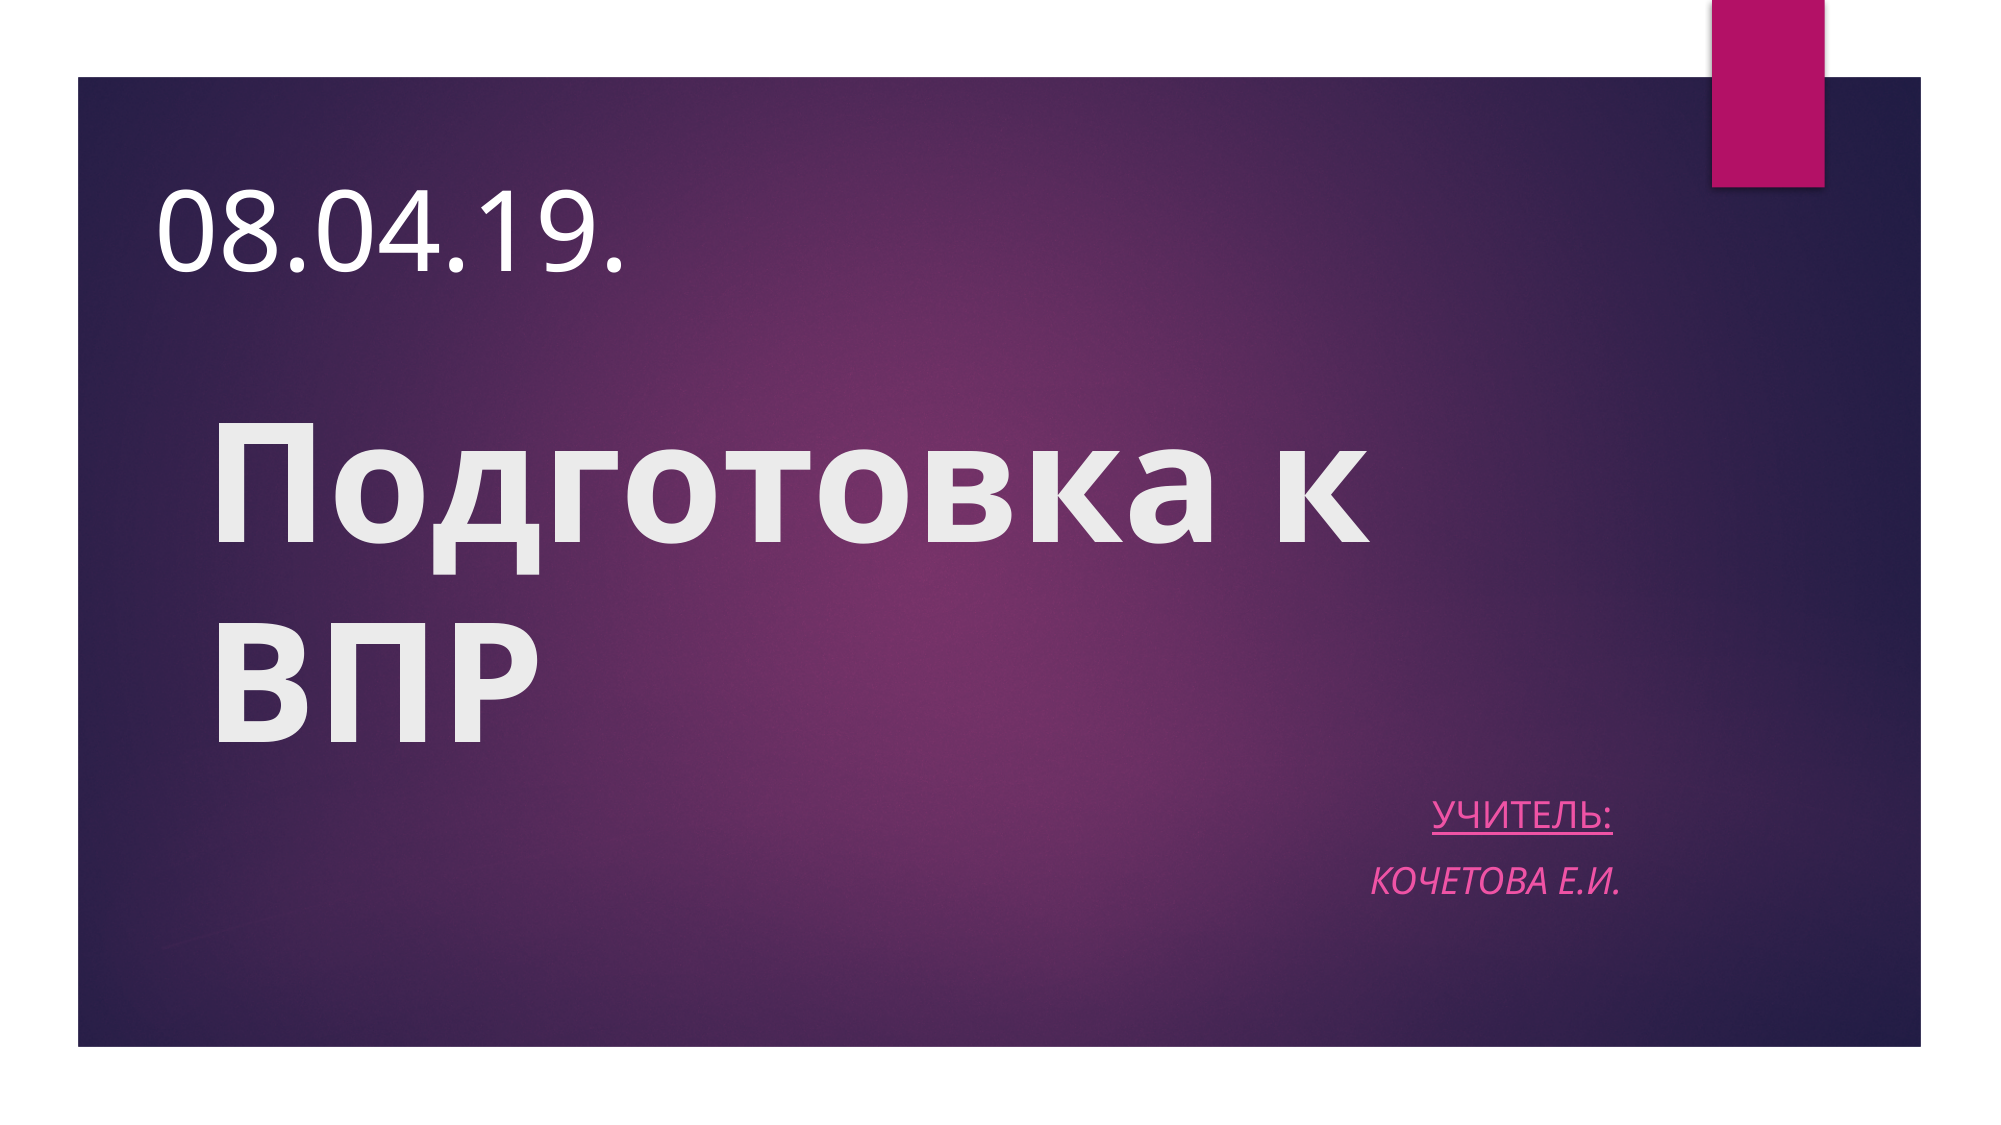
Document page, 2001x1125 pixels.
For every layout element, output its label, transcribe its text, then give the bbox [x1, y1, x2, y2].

subtitle Учитель: КОЧЕТОВА Е.И. [189, 783, 1638, 925]
title Подготовка к ВПР [189, 344, 1694, 784]
text_box 08.04.19. [139, 152, 646, 302]
